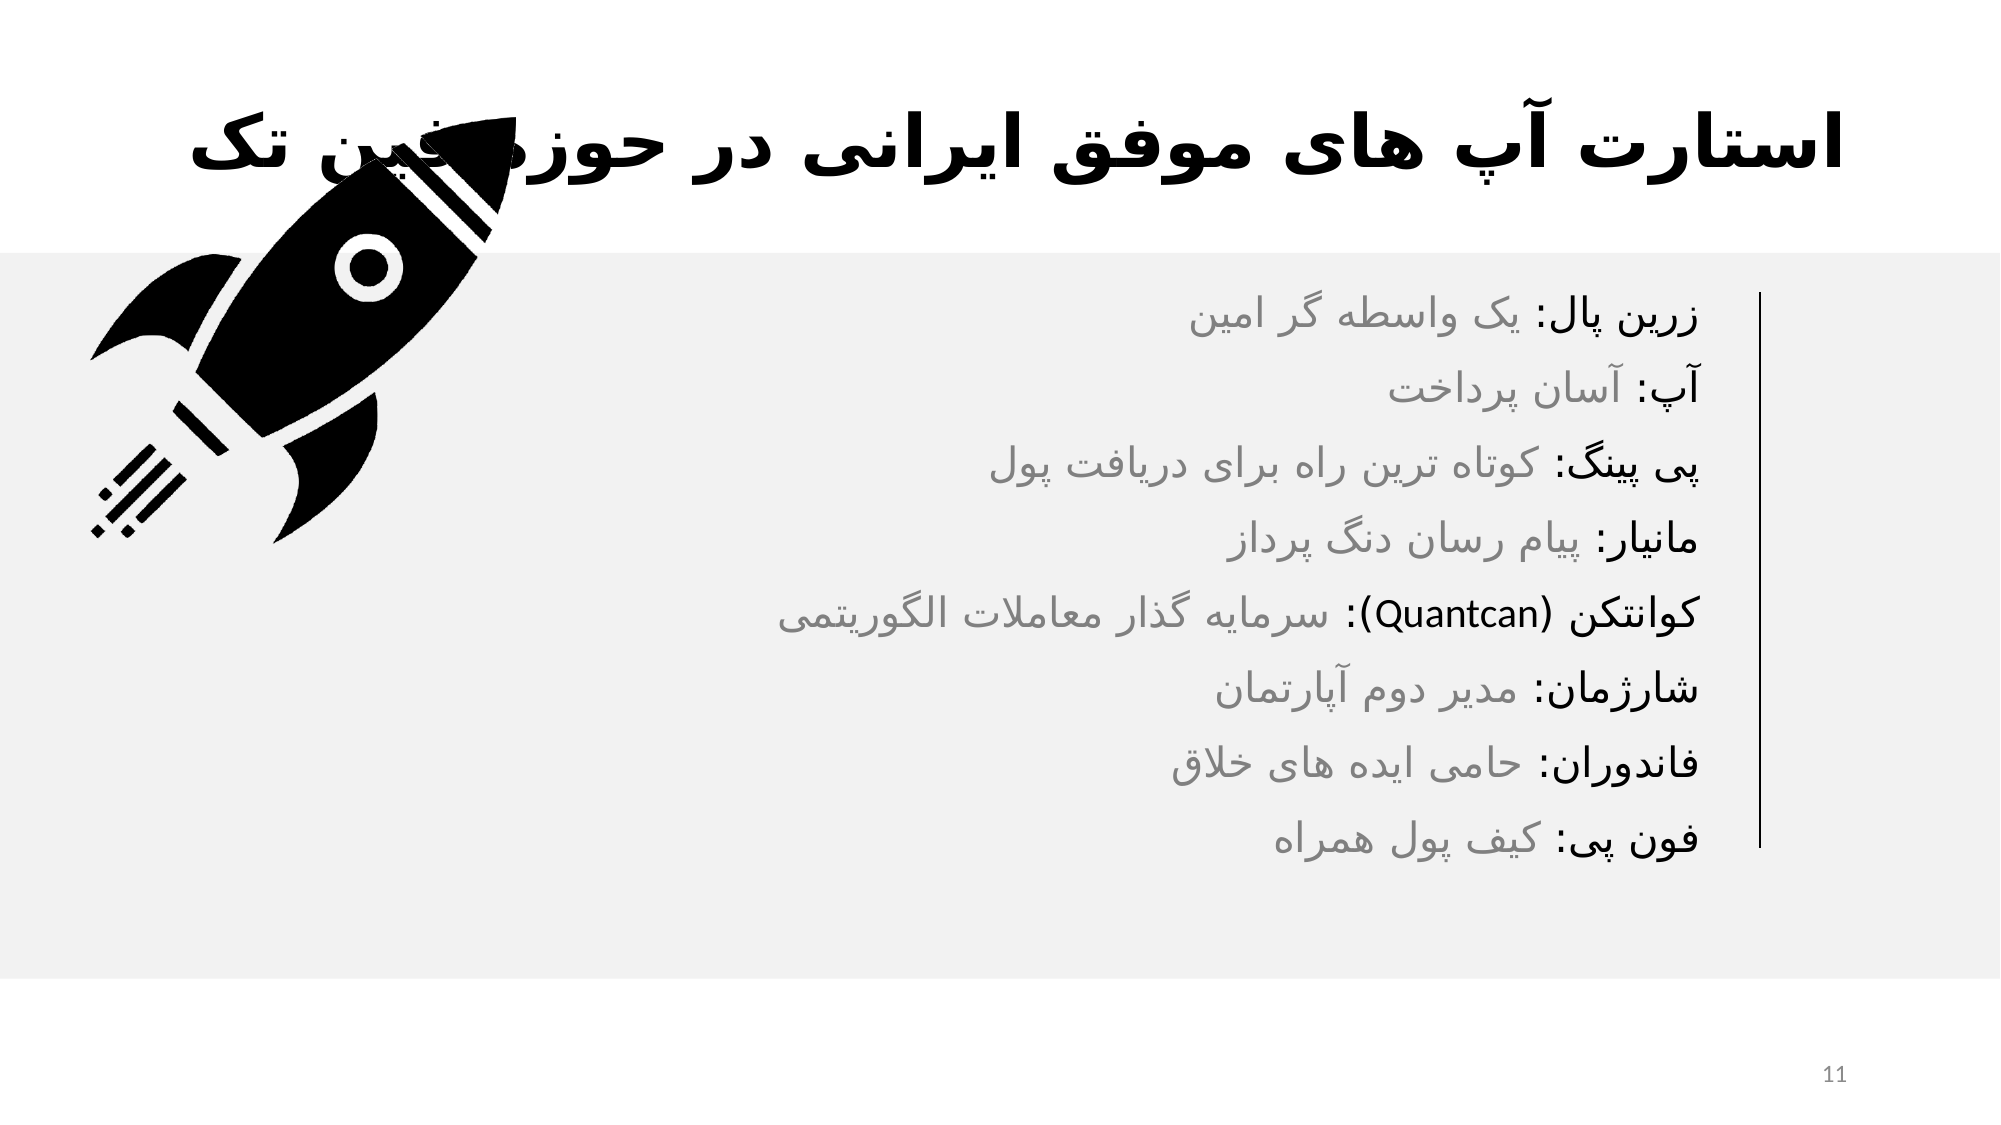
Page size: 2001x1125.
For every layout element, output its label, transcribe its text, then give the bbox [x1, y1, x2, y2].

text_box زرین پال: یک واسطه گر امین آپ: آسان پرداخت پی پینگ: کوتاه ترین راه برای دریافت پول مانیار: پیام رسان دنگ پرداز کوانتکن (Quantcan): سرمایه گذار معاملات الگوریتمی شارژمان: مدیر دوم آپارتمان فاندوران: حامی ایده های خلاق فون پی: کیف پول همراه [725, 252, 1790, 868]
text_box [0, 252, 2000, 980]
picture [90, 117, 516, 544]
title استارت آپ های موفق ایرانی در حوزه فین تک [137, 59, 1863, 228]
slide_number 11 [1412, 1042, 1863, 1103]
